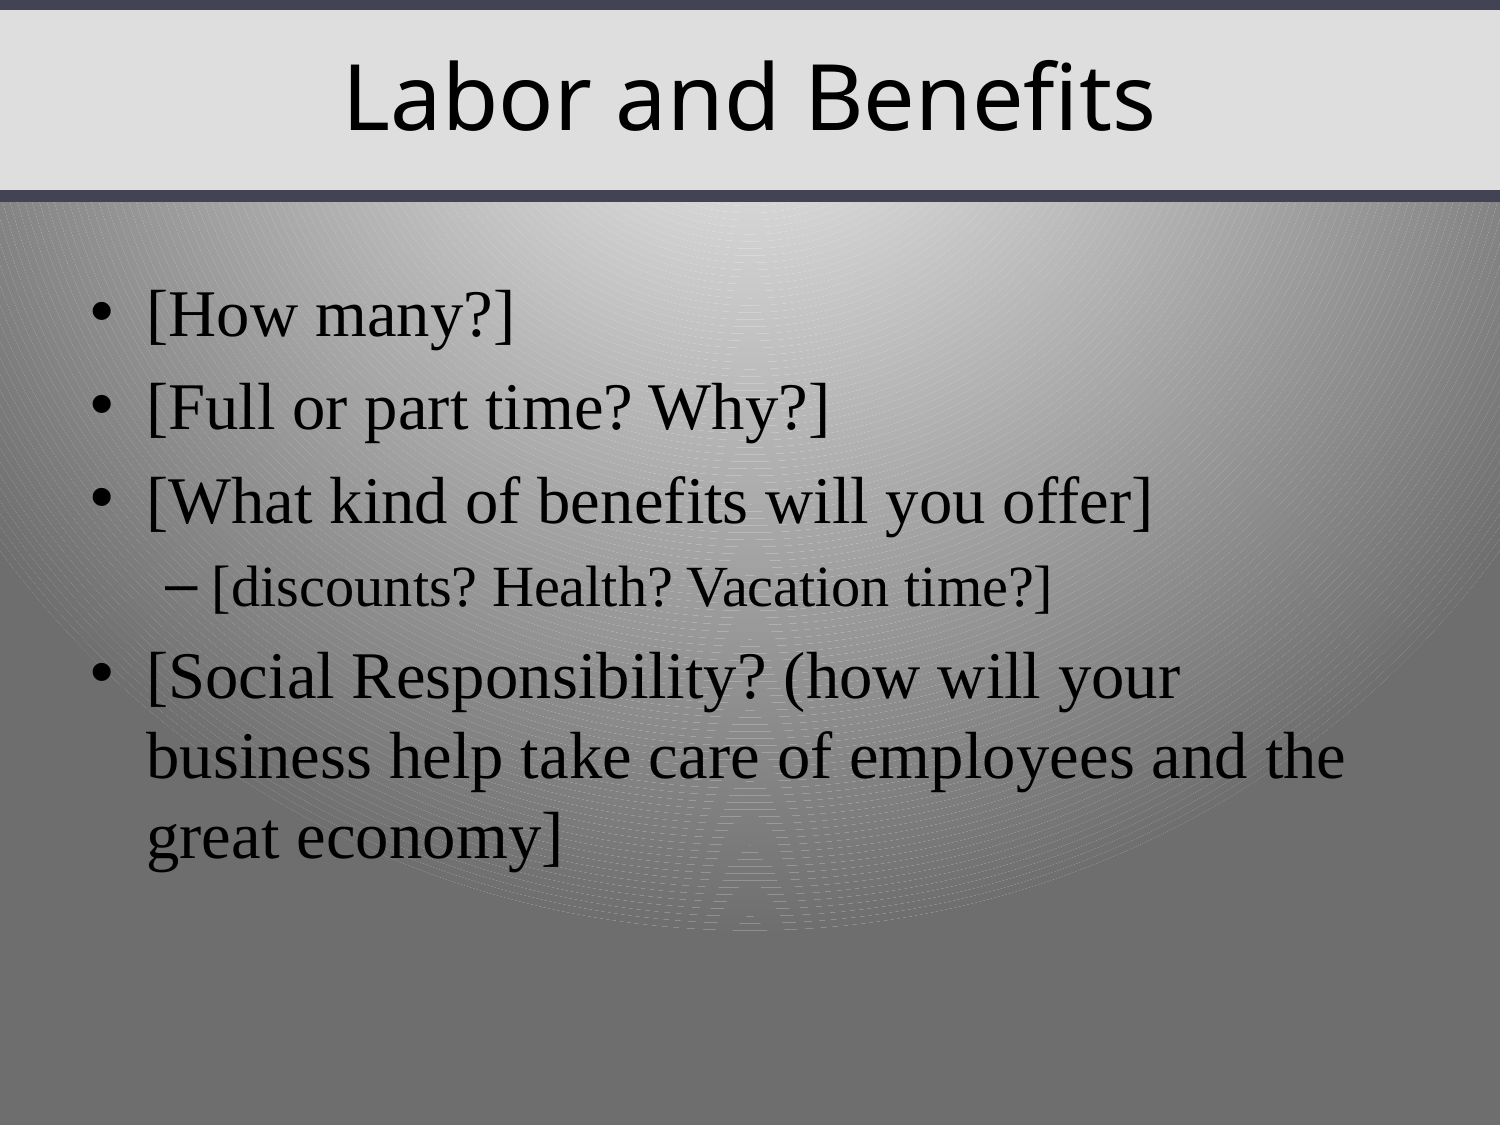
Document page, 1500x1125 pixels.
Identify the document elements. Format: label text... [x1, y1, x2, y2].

list [How many?] [Full or part time? Why?] [What kind of benefits will you offer] [discounts? Health? Vacation time?] [Social Responsibility? (how will your business help take care of employees and the great economy] [75, 262, 1425, 1005]
title Labor and Benefits [75, 0, 1425, 188]
